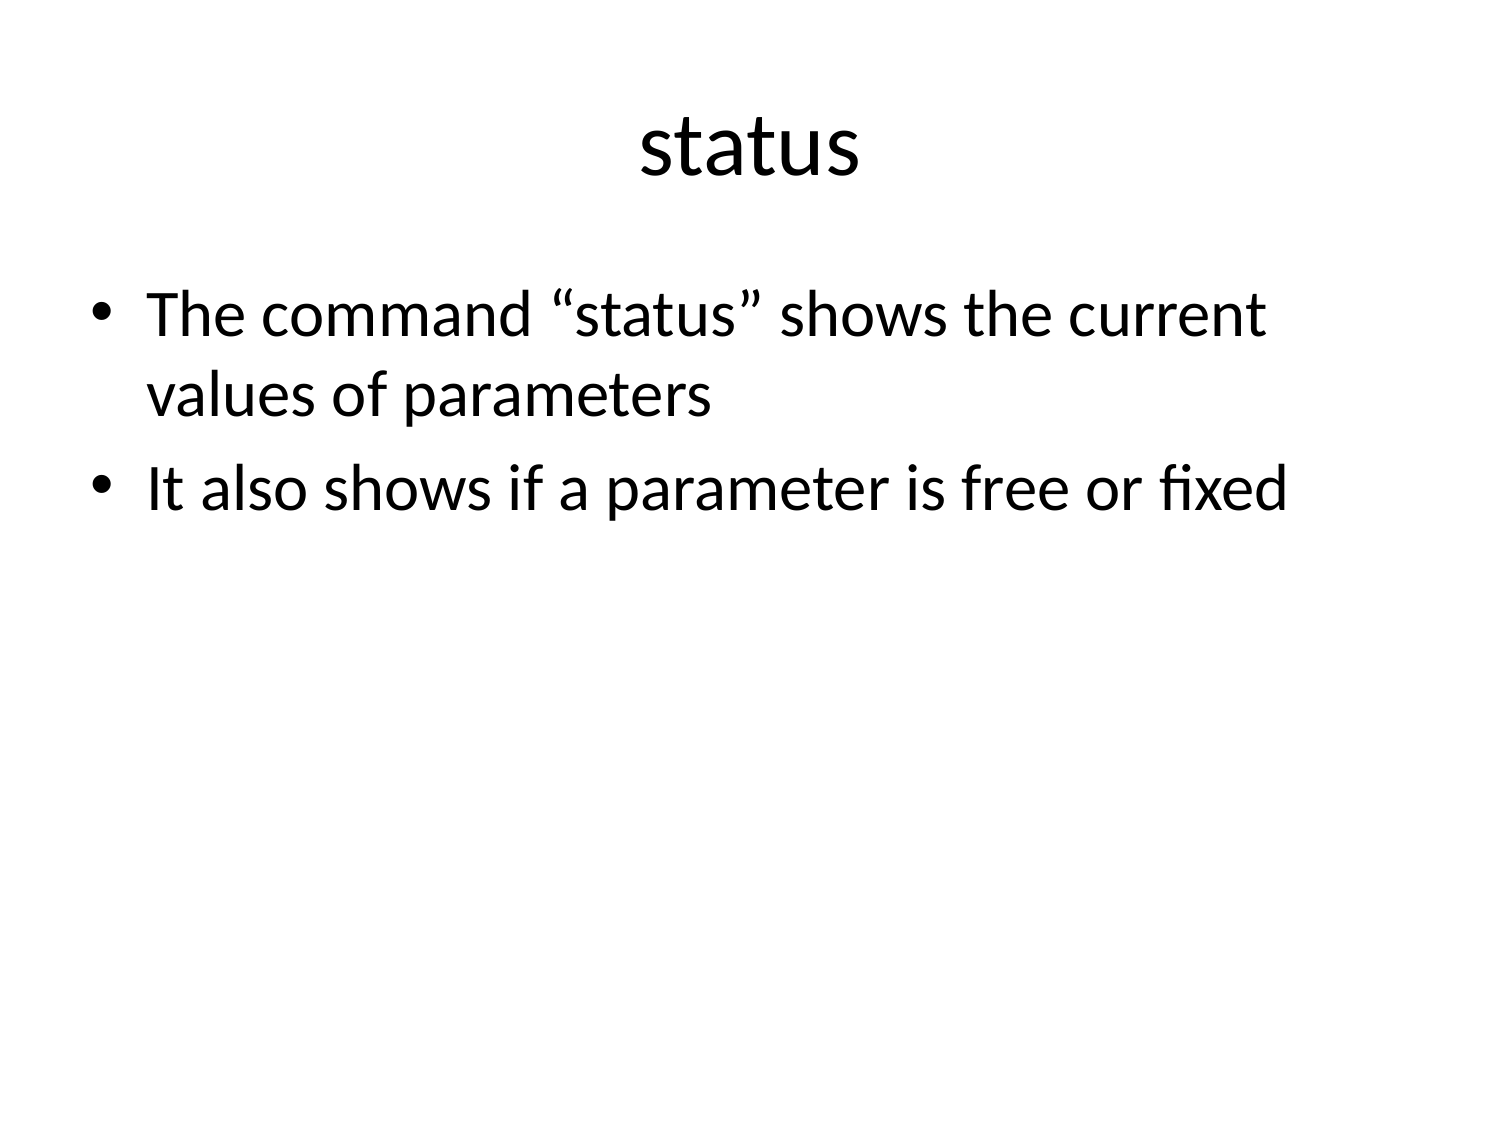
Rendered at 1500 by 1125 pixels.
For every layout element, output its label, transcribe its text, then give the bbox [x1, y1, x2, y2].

title status [75, 45, 1425, 233]
list The command “status” shows the current values of parameters It also shows if a parameter is free or fixed [75, 262, 1425, 1005]
